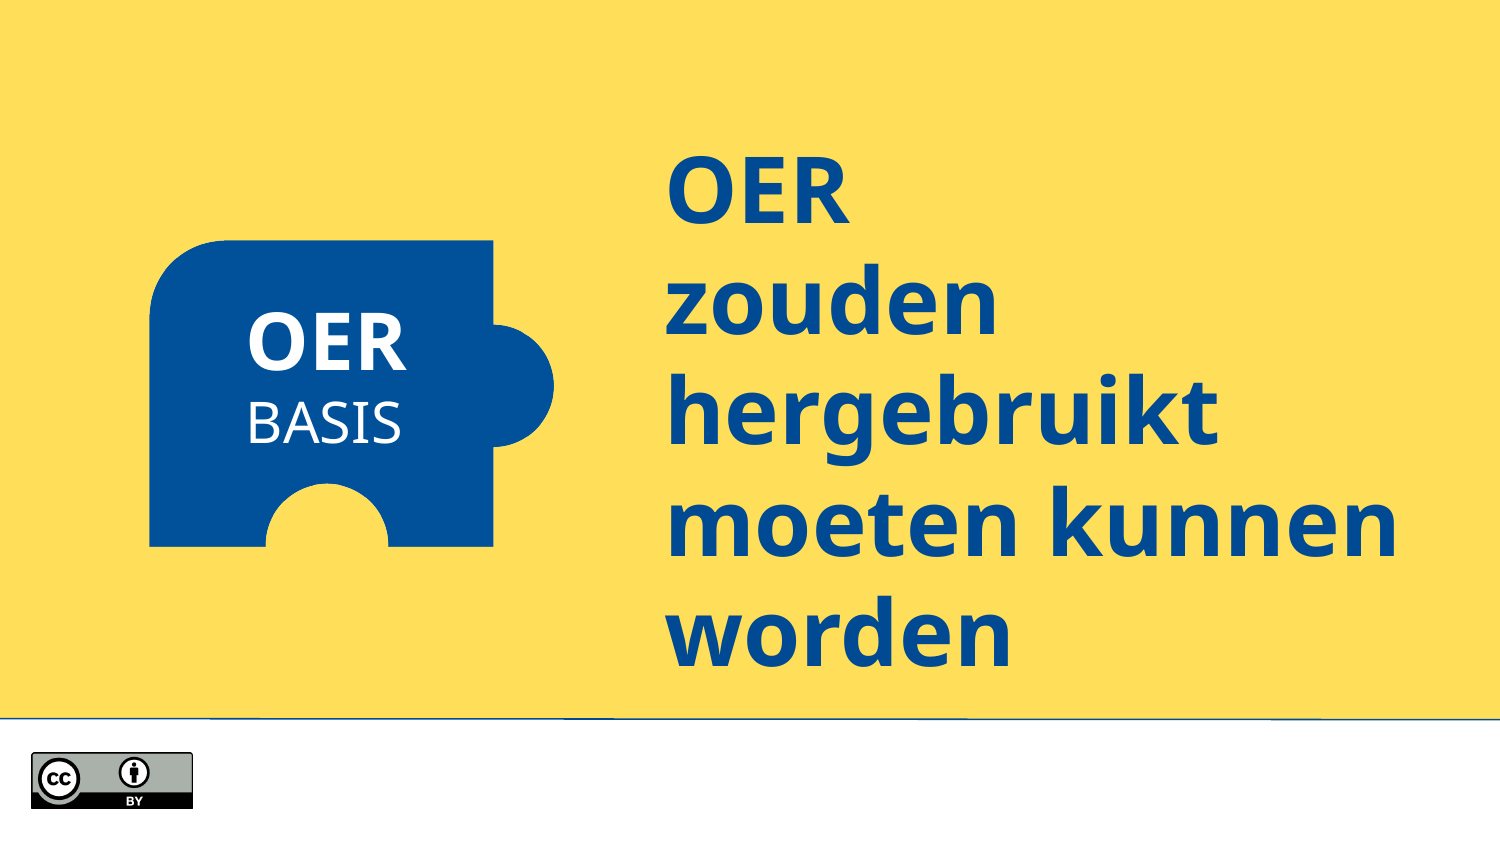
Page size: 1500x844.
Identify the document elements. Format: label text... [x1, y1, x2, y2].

picture [149, 239, 554, 548]
text_box [0, 727, 1500, 844]
text_box OER zouden hergebruikt moeten kunnen worden [649, 115, 1437, 701]
text_box OER BASIS [558, 272, 847, 474]
picture [31, 752, 193, 809]
